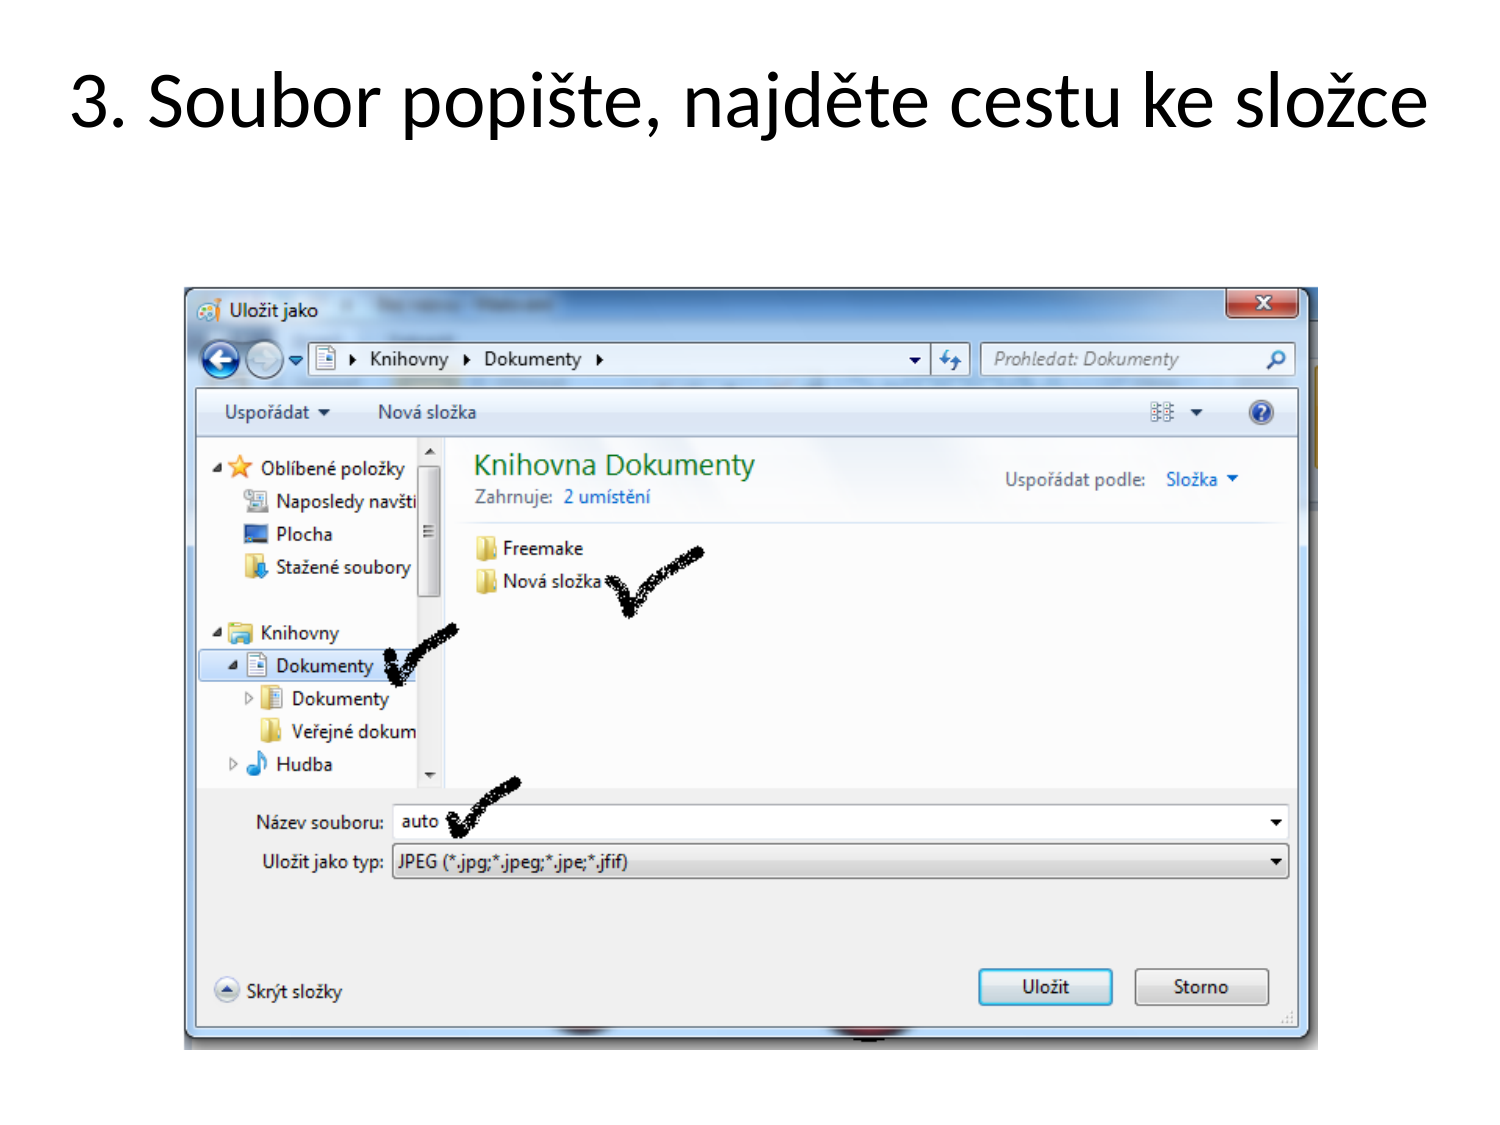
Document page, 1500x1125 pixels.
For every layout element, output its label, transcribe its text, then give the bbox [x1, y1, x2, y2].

picture [175, 278, 1319, 1050]
title 3. Soubor popište, najděte cestu ke složce [0, 1, 1500, 190]
